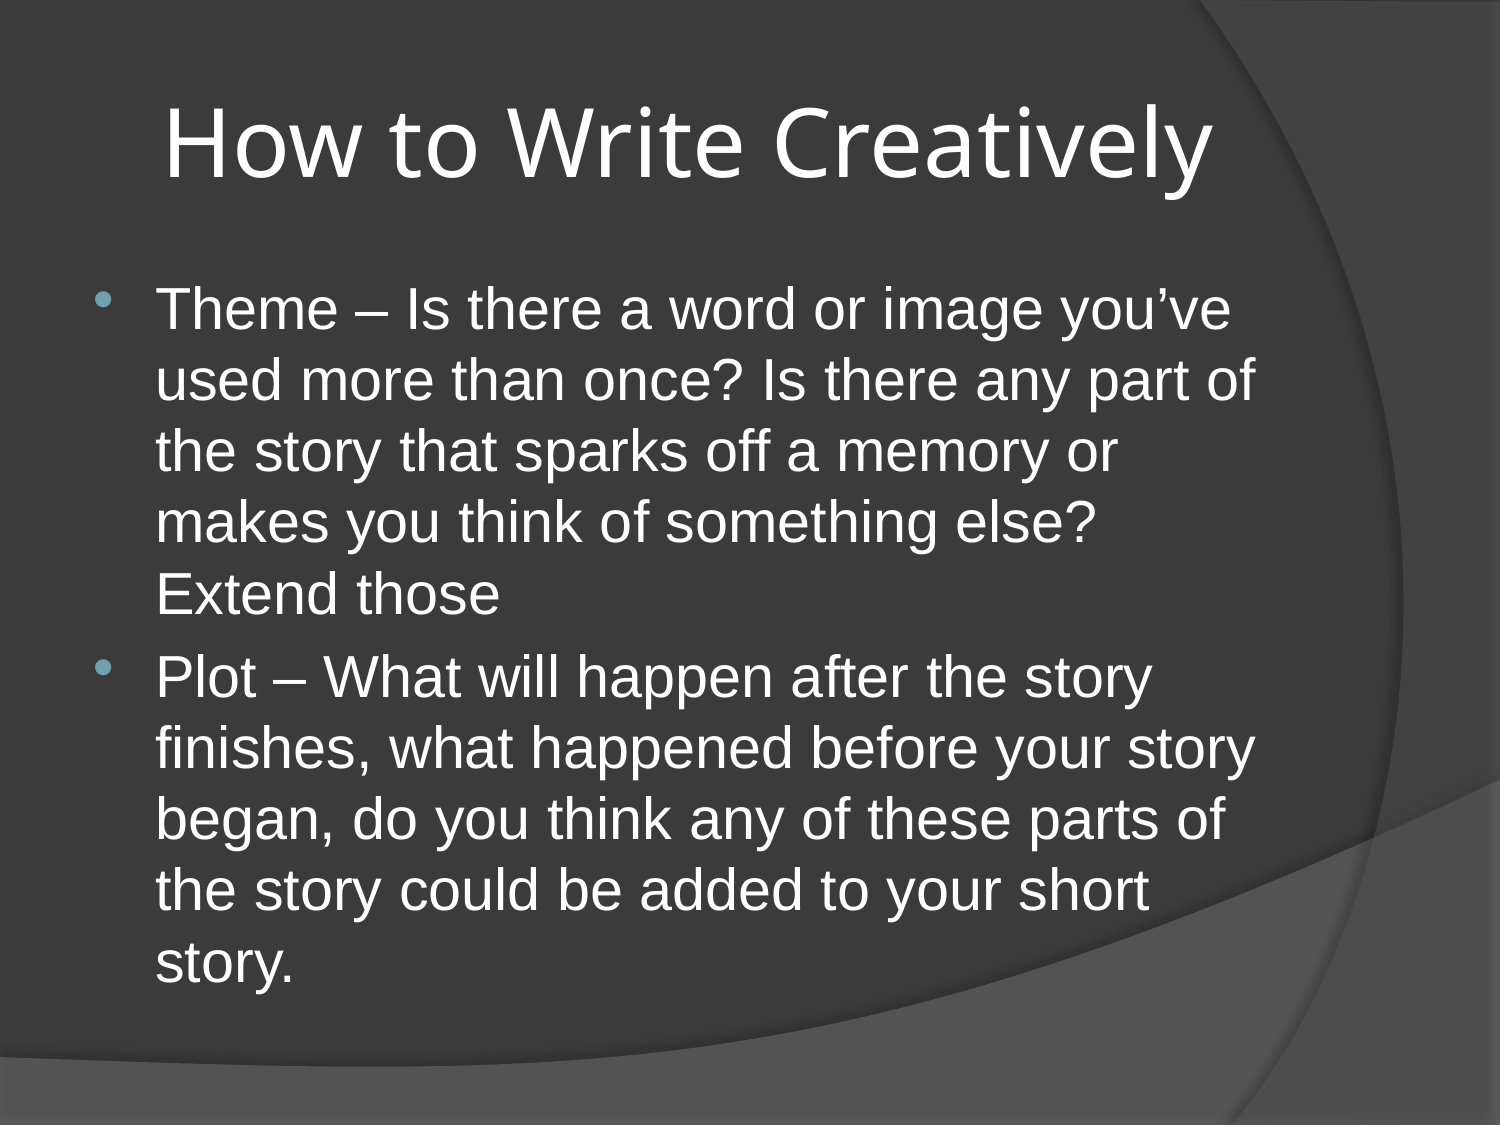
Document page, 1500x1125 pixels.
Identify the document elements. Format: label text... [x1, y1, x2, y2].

title How to Write Creatively [75, 45, 1300, 233]
list Theme – Is there a word or image you’ve used more than once? Is there any part of the story that sparks off a memory or makes you think of something else? Extend those Plot – What will happen after the story finishes, what happened before your story began, do you think any of these parts of the story could be added to your short story. [75, 262, 1300, 1005]
